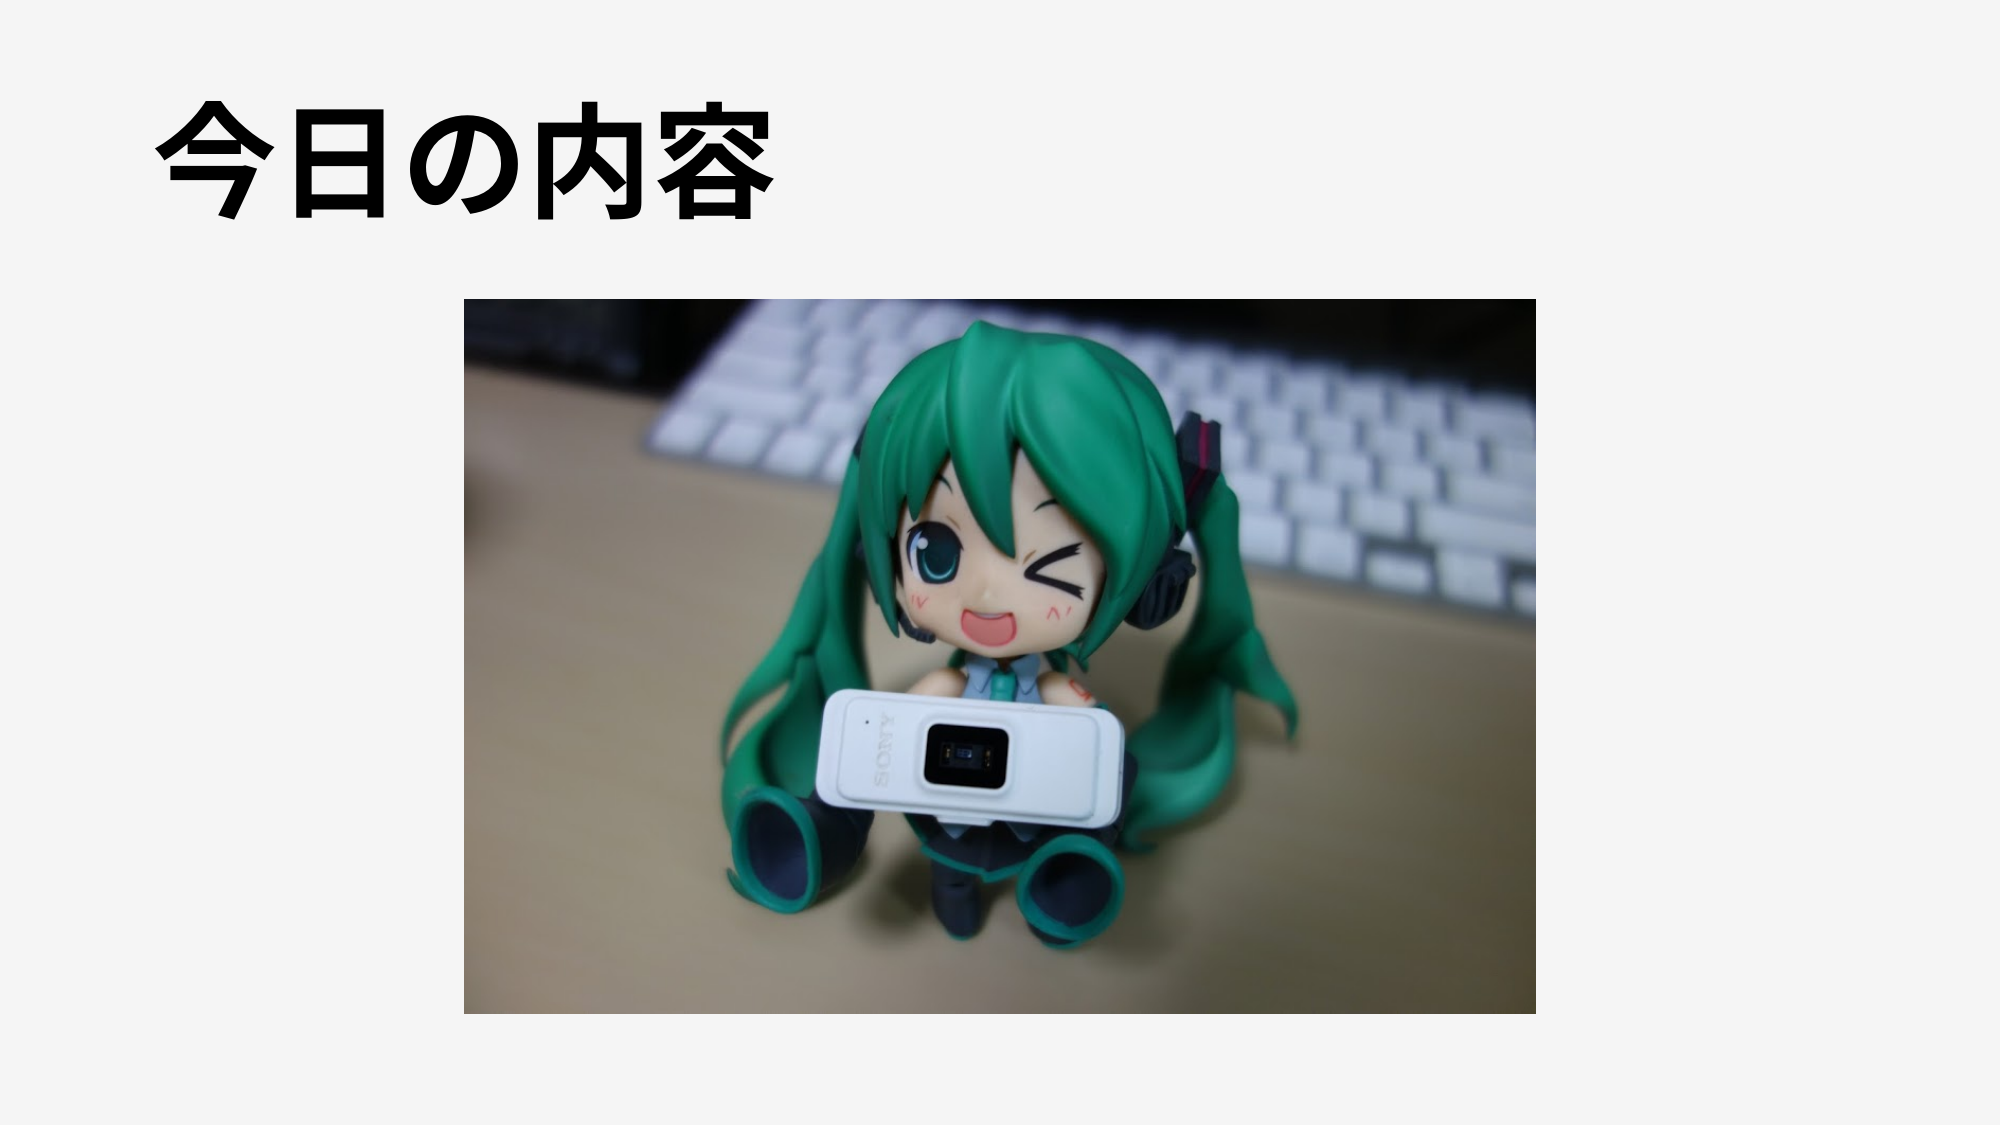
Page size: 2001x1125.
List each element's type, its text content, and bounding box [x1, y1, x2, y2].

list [464, 299, 1536, 1014]
title 今日の内容 [137, 59, 1863, 278]
